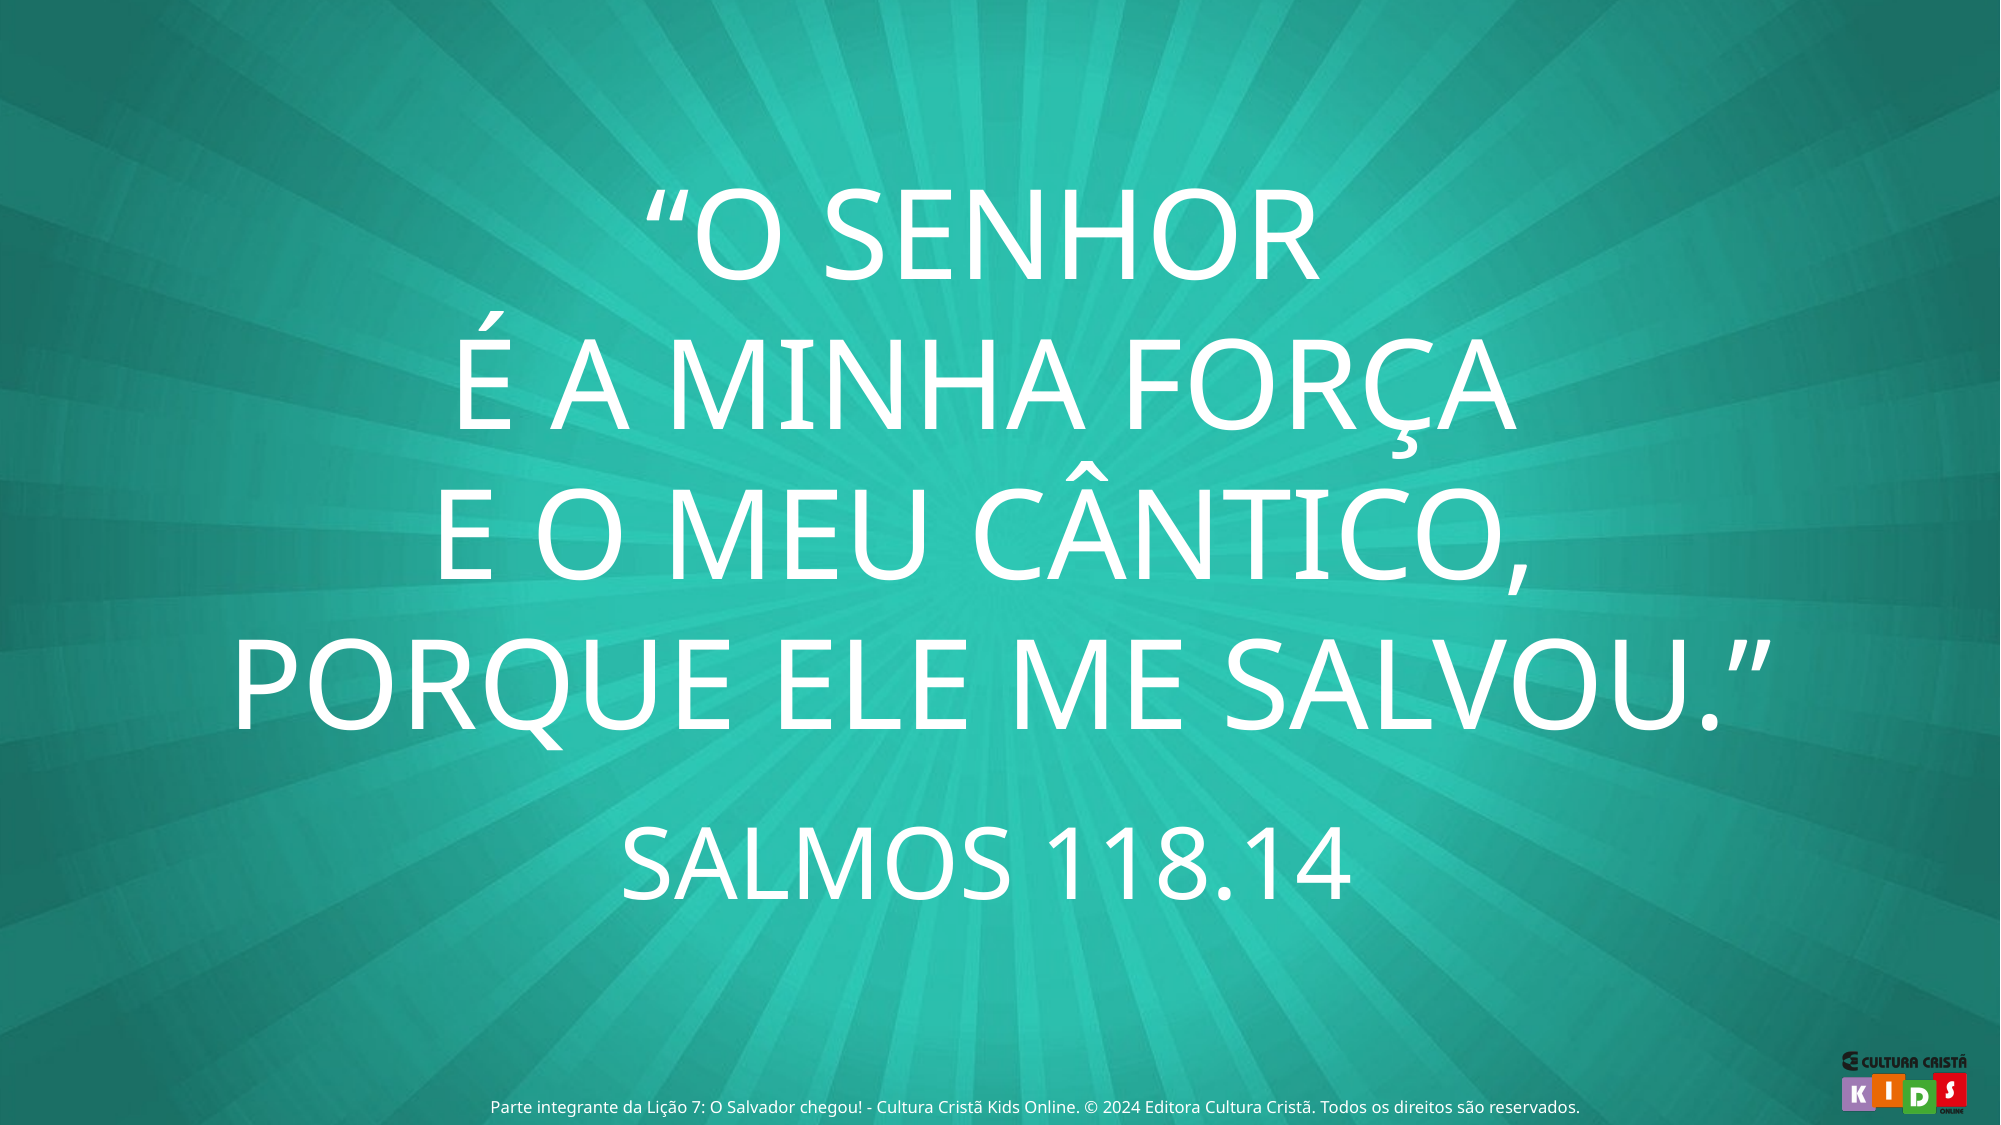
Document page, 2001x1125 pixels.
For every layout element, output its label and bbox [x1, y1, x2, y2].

text_box [0, 0, 2000, 1125]
